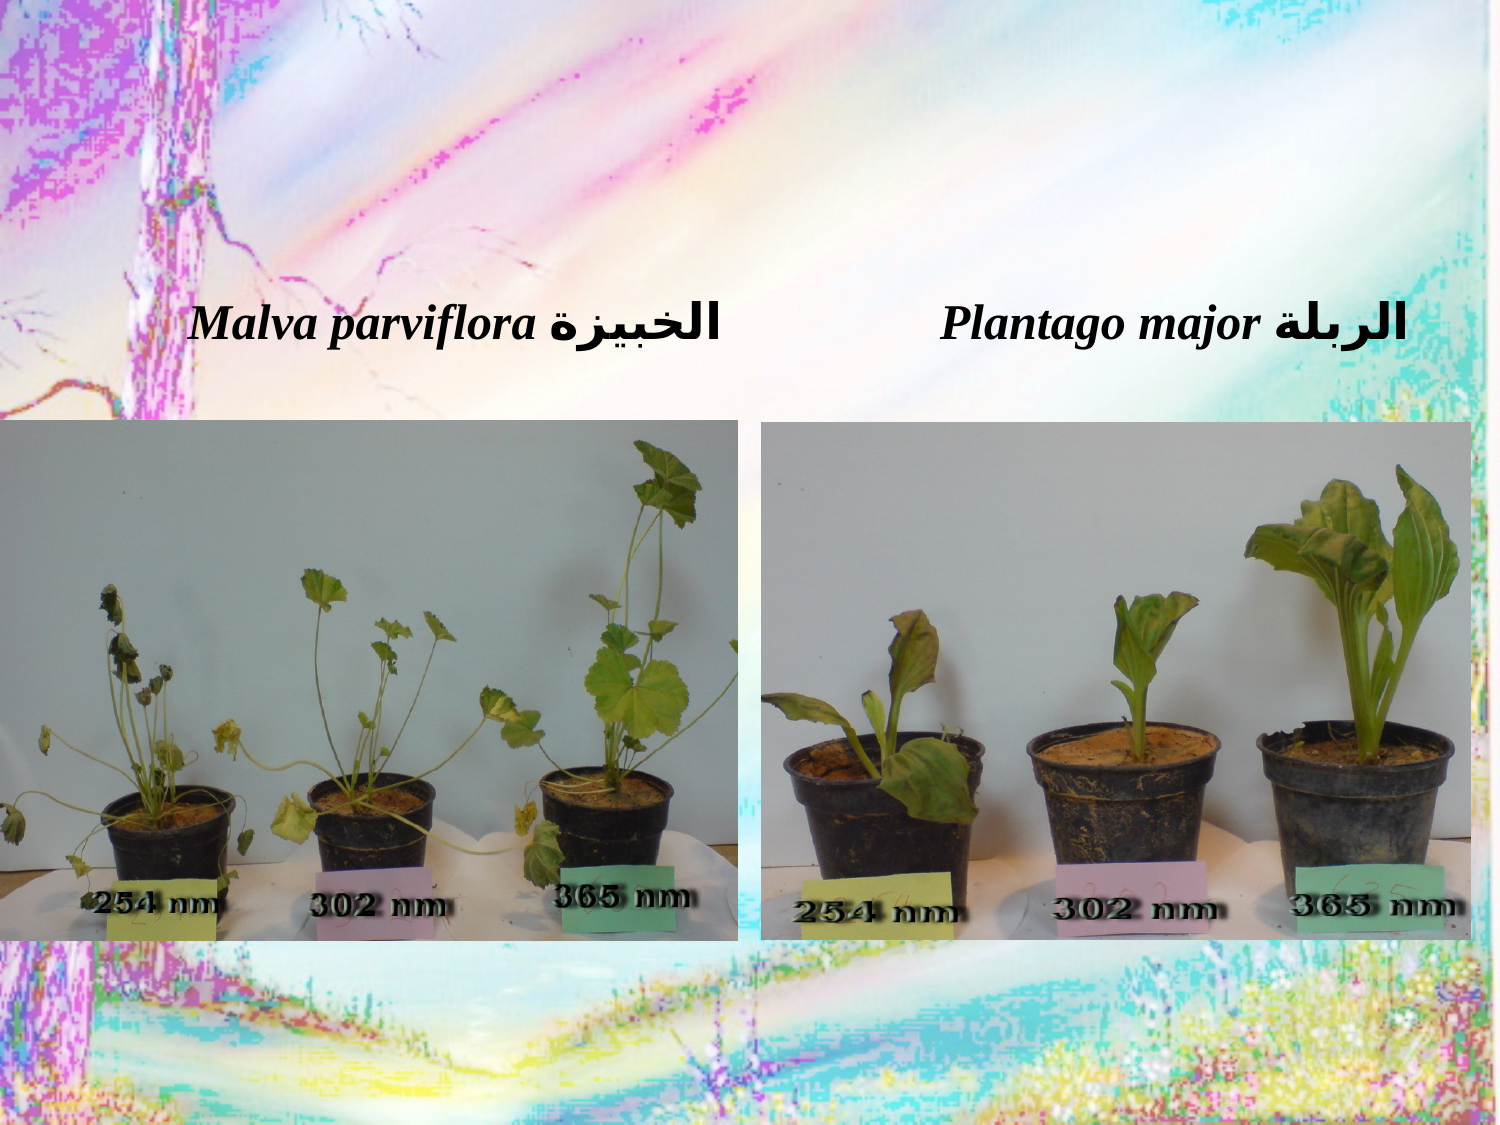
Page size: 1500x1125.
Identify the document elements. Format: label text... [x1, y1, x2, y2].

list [0, 420, 738, 941]
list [761, 421, 1471, 940]
list الخبيزة Malva parviflora [75, 251, 738, 357]
list الربلة Plantago major [761, 251, 1425, 357]
